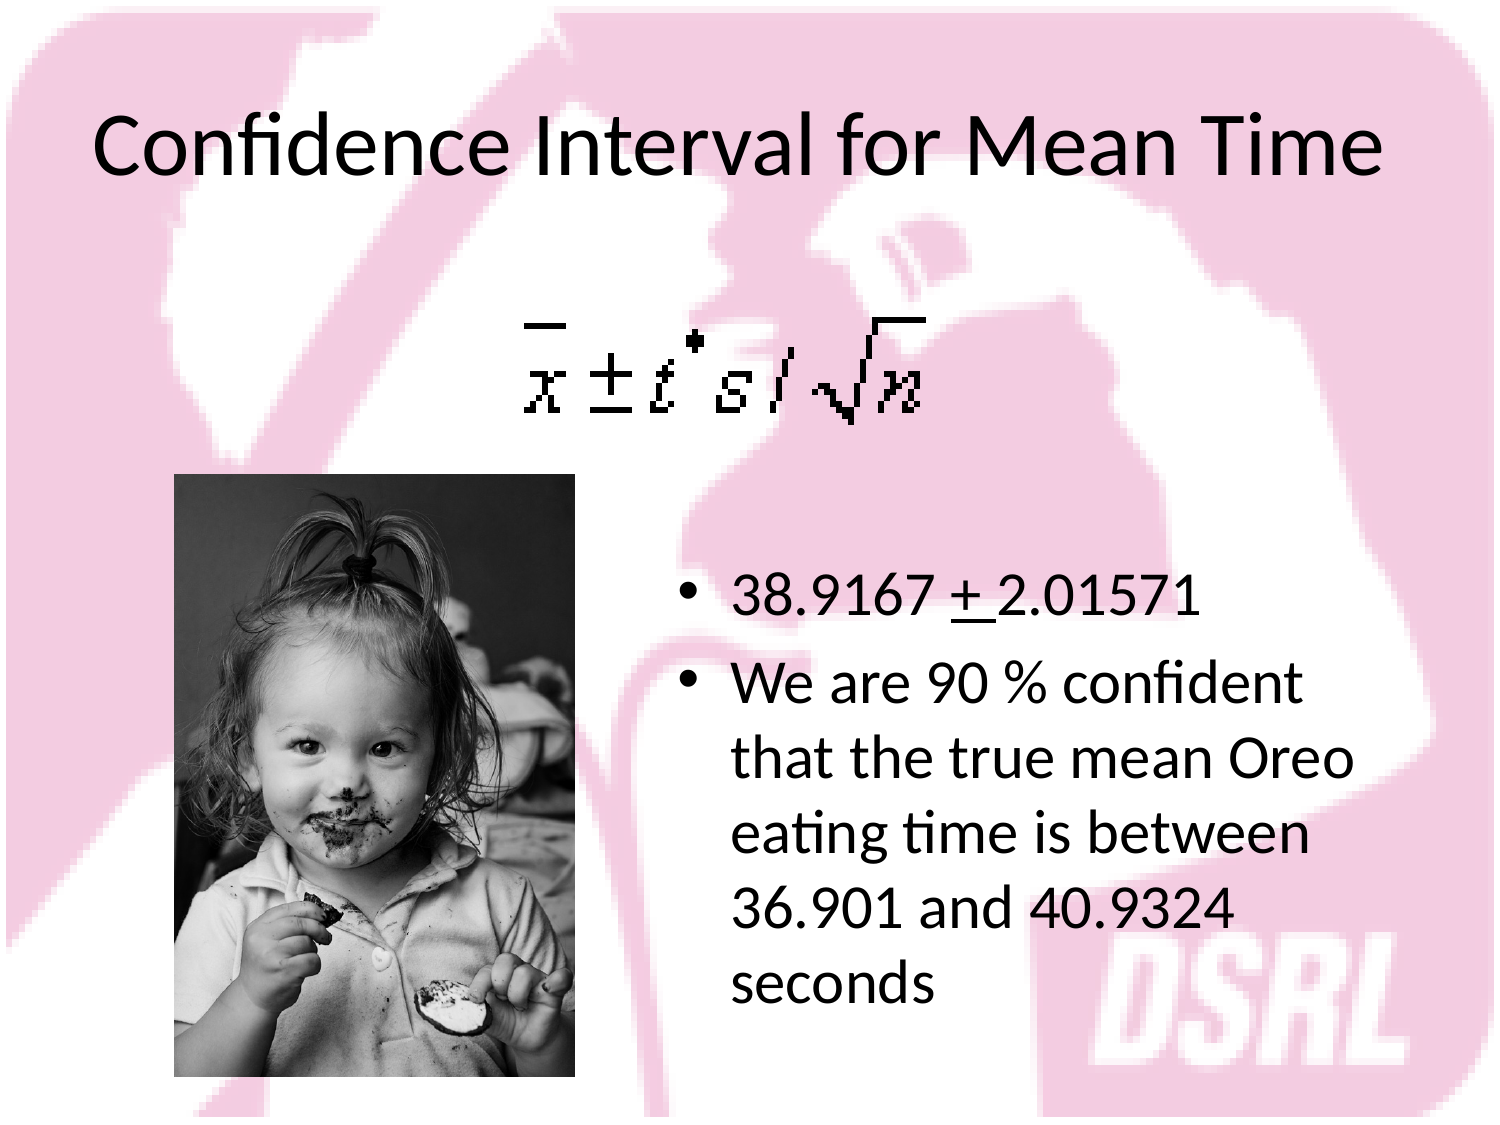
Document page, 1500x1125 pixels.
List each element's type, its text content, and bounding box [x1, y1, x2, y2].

title Confidence Interval for Mean Time [75, 45, 1425, 233]
picture [512, 311, 938, 438]
list 38.9167 + 2.01571 We are 90 % confident that the true mean Oreo eating time is between 36.901 and 40.9324 seconds [662, 545, 1425, 1025]
picture [174, 474, 576, 1077]
